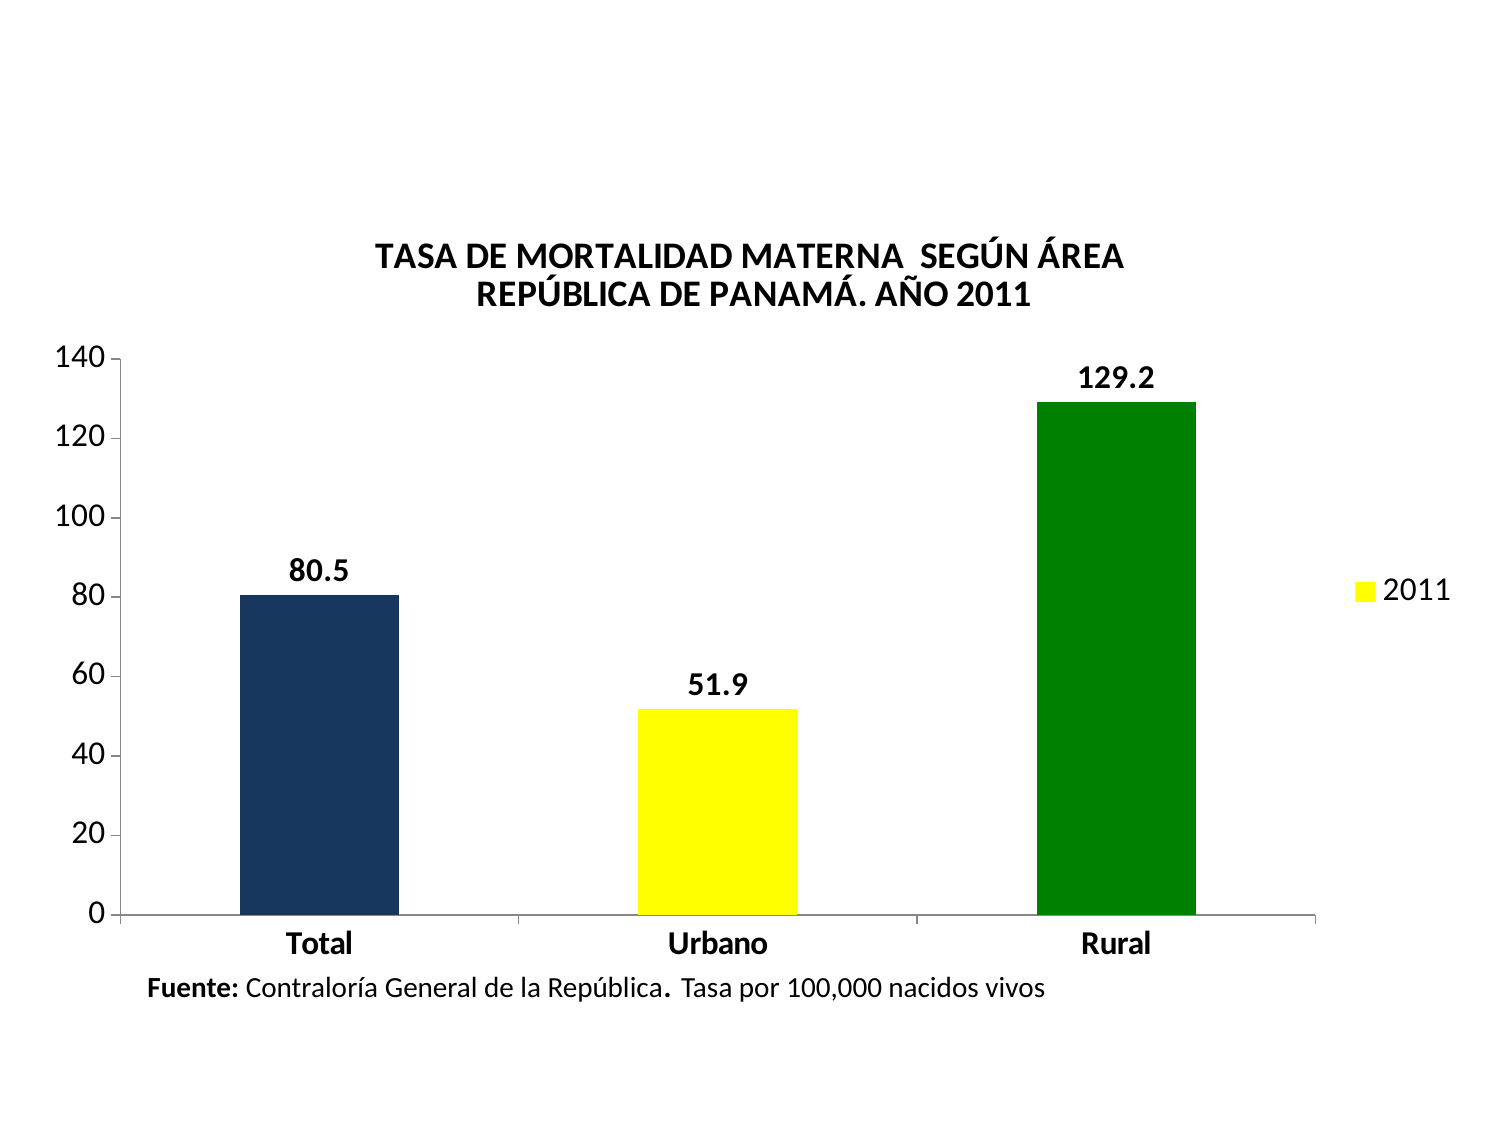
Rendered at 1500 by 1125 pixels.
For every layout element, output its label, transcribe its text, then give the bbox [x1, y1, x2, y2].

text_box Fuente: Contraloría General de la República. Tasa por 100,000 nacidos vivos [132, 986, 1070, 1003]
chart [24, 205, 1476, 979]
